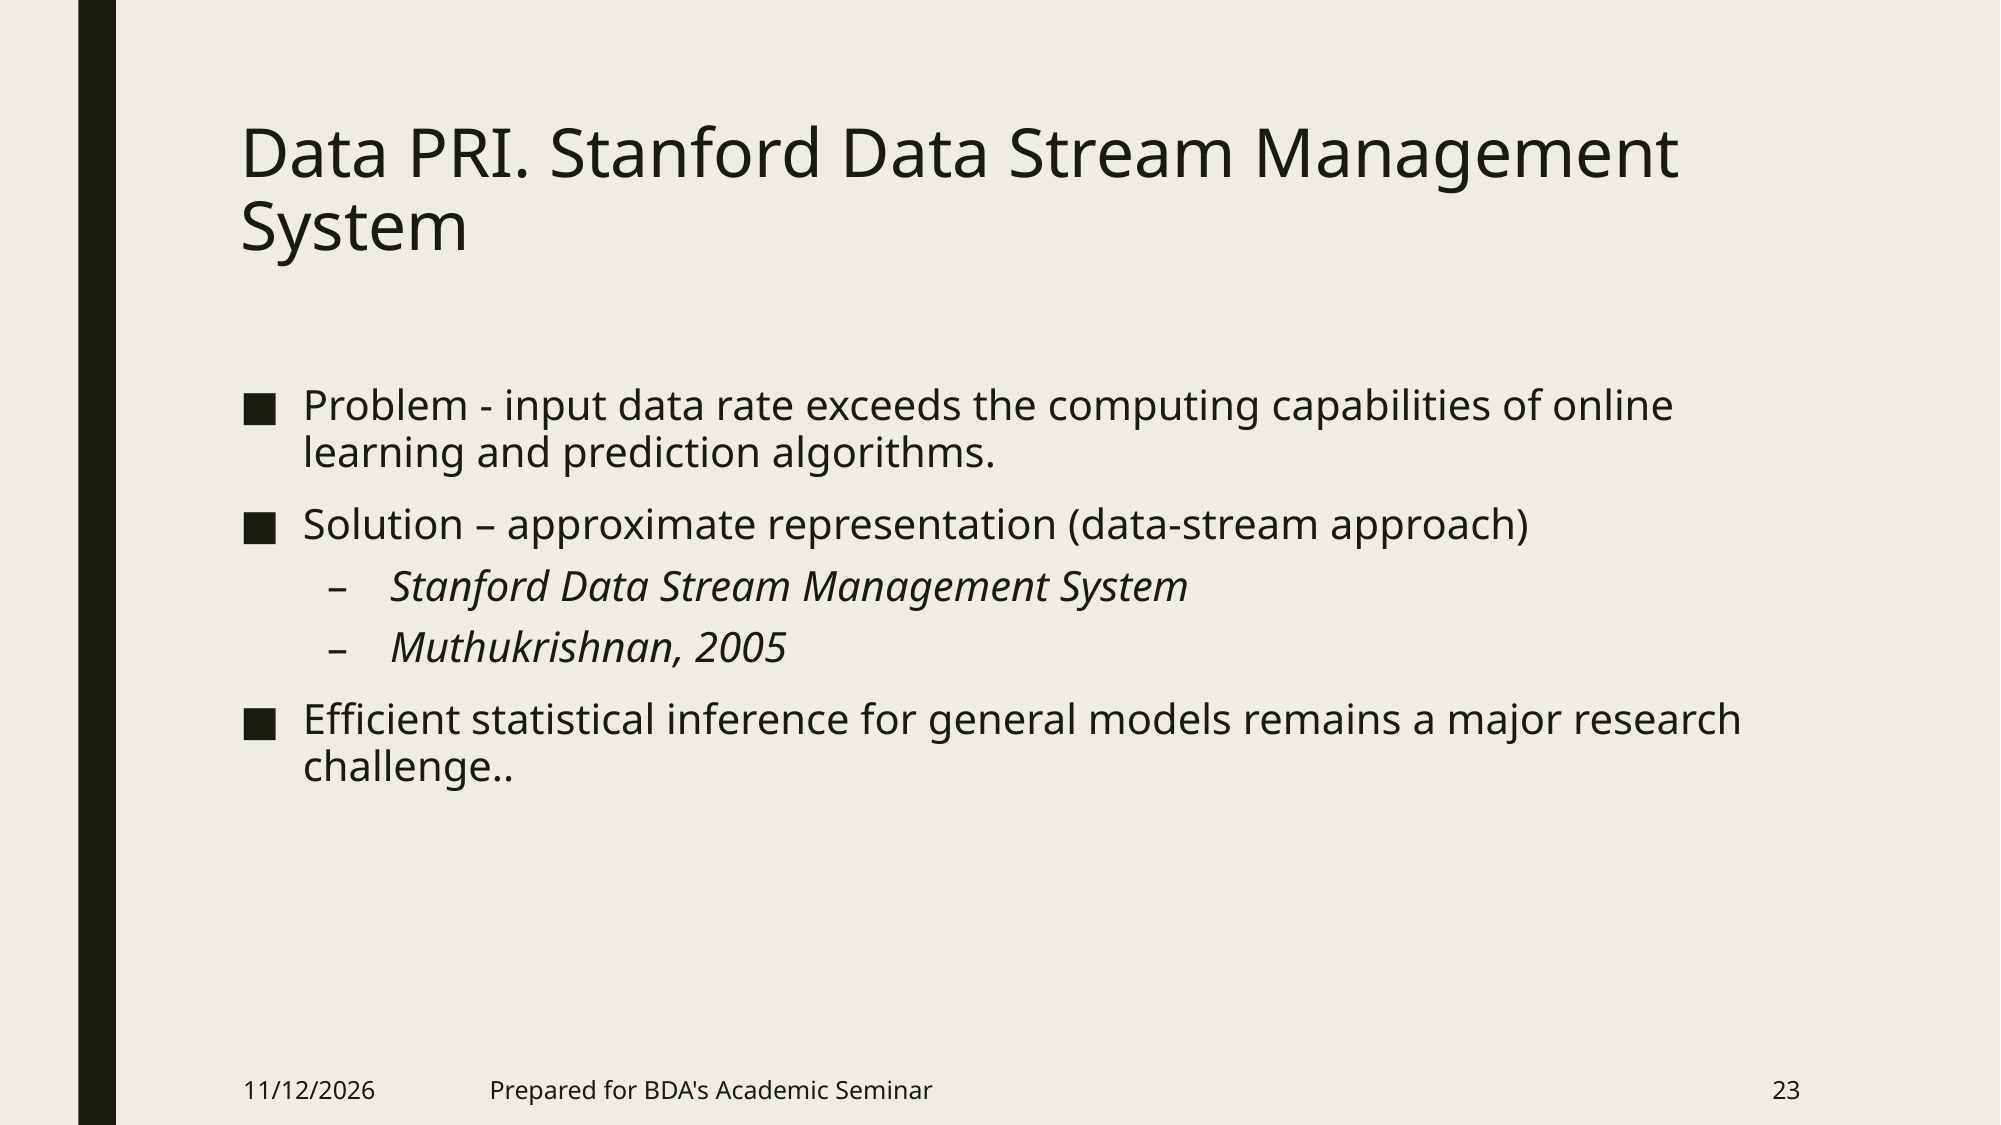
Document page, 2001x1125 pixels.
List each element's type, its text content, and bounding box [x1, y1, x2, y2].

title Data PRI. Stanford Data Stream Management System [225, 112, 1800, 357]
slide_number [228, 1058, 426, 1125]
slide_number 23 [1553, 1058, 1816, 1125]
list Problem - input data rate exceeds the computing capabilities of online learning and prediction algorithms. Solution – approximate representation (data-stream approach) Stanford Data Stream Management System Muthukrishnan, 2005 Efficient statistical inference for general models remains a major research challenge.. [225, 375, 1800, 963]
footer Prepared for BDA's Academic Seminar [474, 1058, 1505, 1125]
